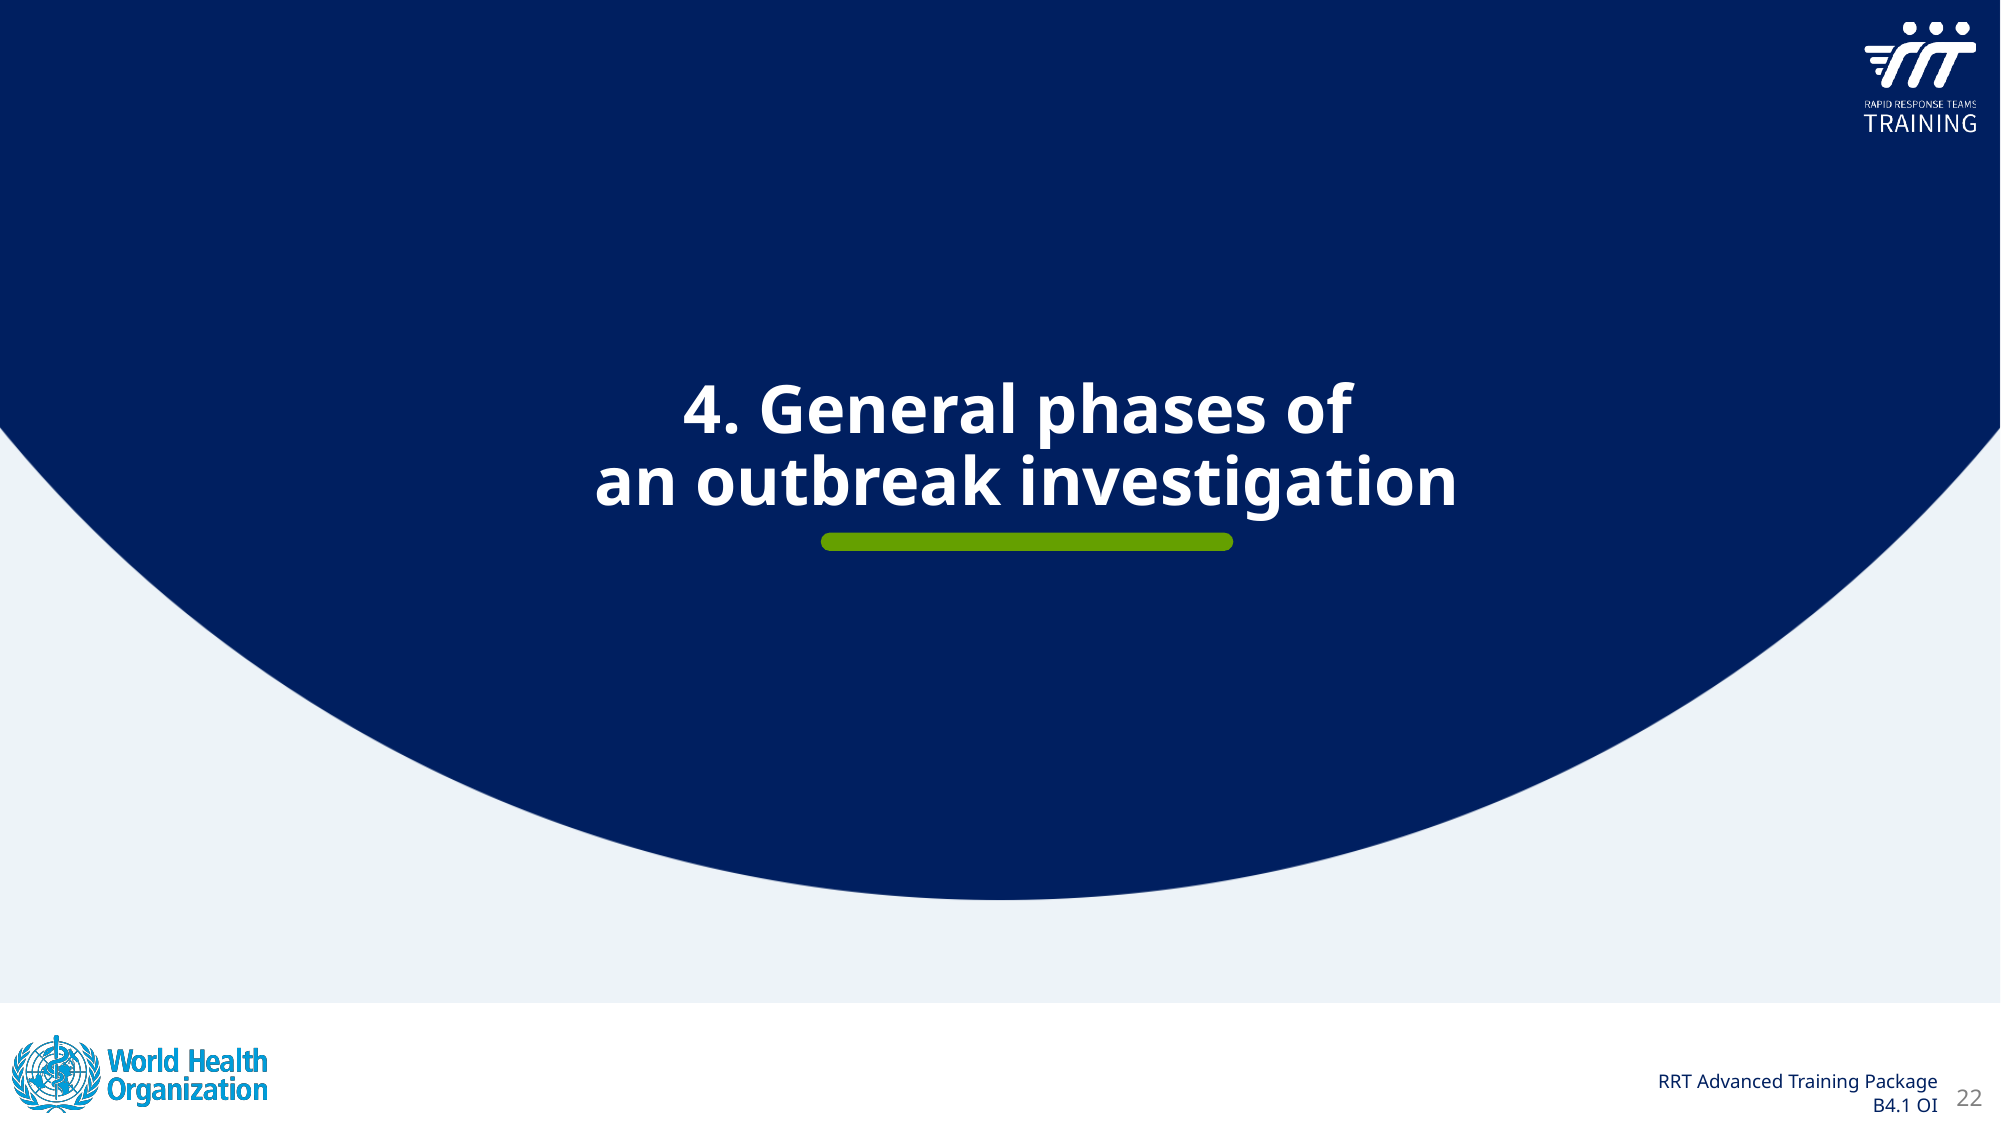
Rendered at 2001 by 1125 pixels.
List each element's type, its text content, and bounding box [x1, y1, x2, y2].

picture [34, 1054, 43, 1078]
picture [24, 1054, 36, 1087]
picture [46, 1056, 54, 1062]
picture [30, 1083, 37, 1091]
picture [12, 1035, 54, 1068]
picture [71, 1053, 90, 1091]
picture [12, 1083, 48, 1113]
list 4. General phases of an outbreak investigation [95, 368, 1959, 631]
picture [50, 1108, 62, 1113]
picture [40, 1062, 47, 1070]
picture [22, 1062, 26, 1077]
picture [59, 1035, 267, 1113]
picture [0, 0, 2001, 1003]
picture [36, 1088, 78, 1105]
